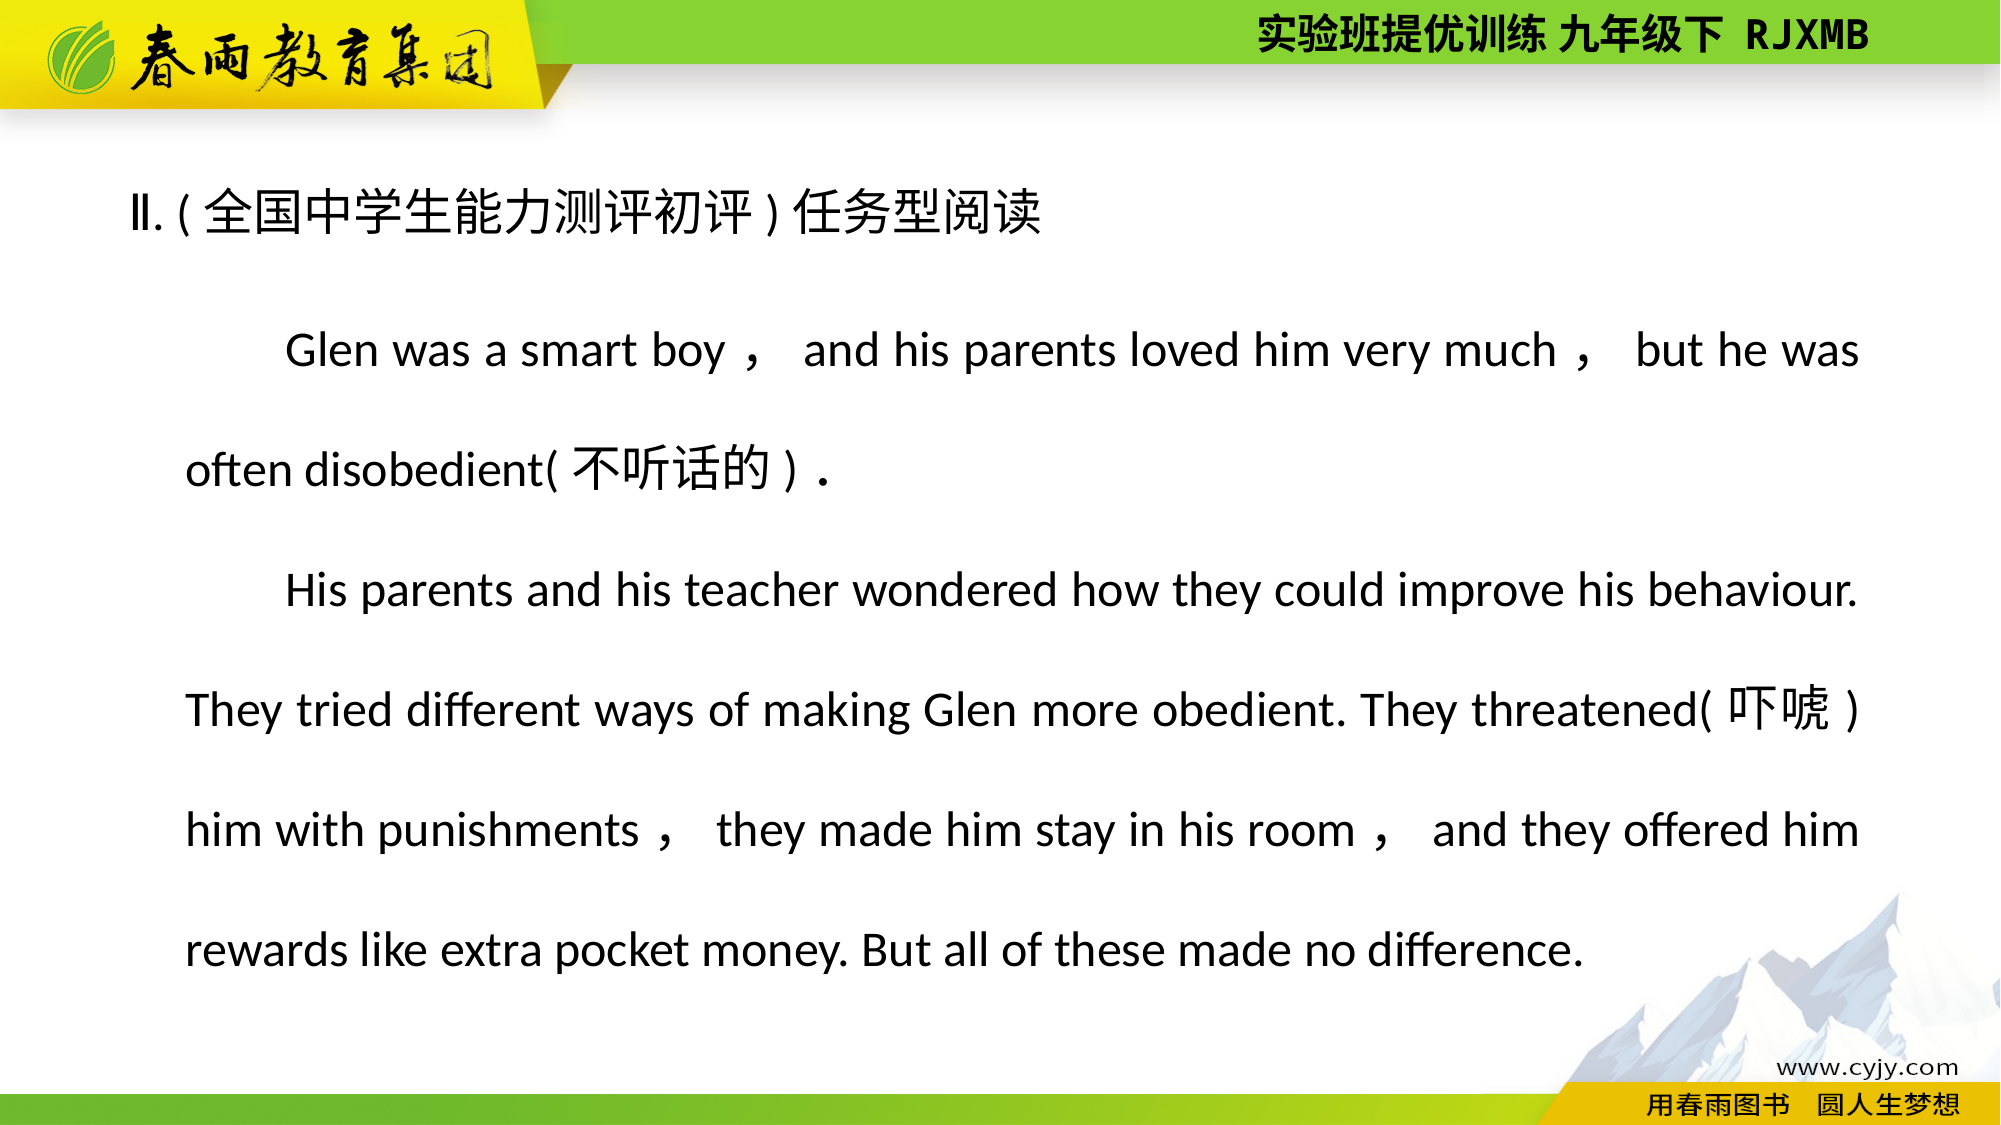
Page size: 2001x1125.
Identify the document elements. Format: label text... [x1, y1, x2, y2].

text_box Ⅱ. (全国中学生能力测评初评)任务型阅读 [13, 112, 1171, 248]
text_box Glen was a smart boy，and his parents loved him very much，but he was often disobedient(不听话的)． His parents and his teacher wondered how they could improve his behaviour. They tried different ways of making Glen more obedient. They threatened(吓唬) him with punishments，they made him stay in his room，and they offered him rewards like extra pocket money. But all of these made no difference. [170, 249, 1875, 984]
picture [0, 0, 2001, 1125]
